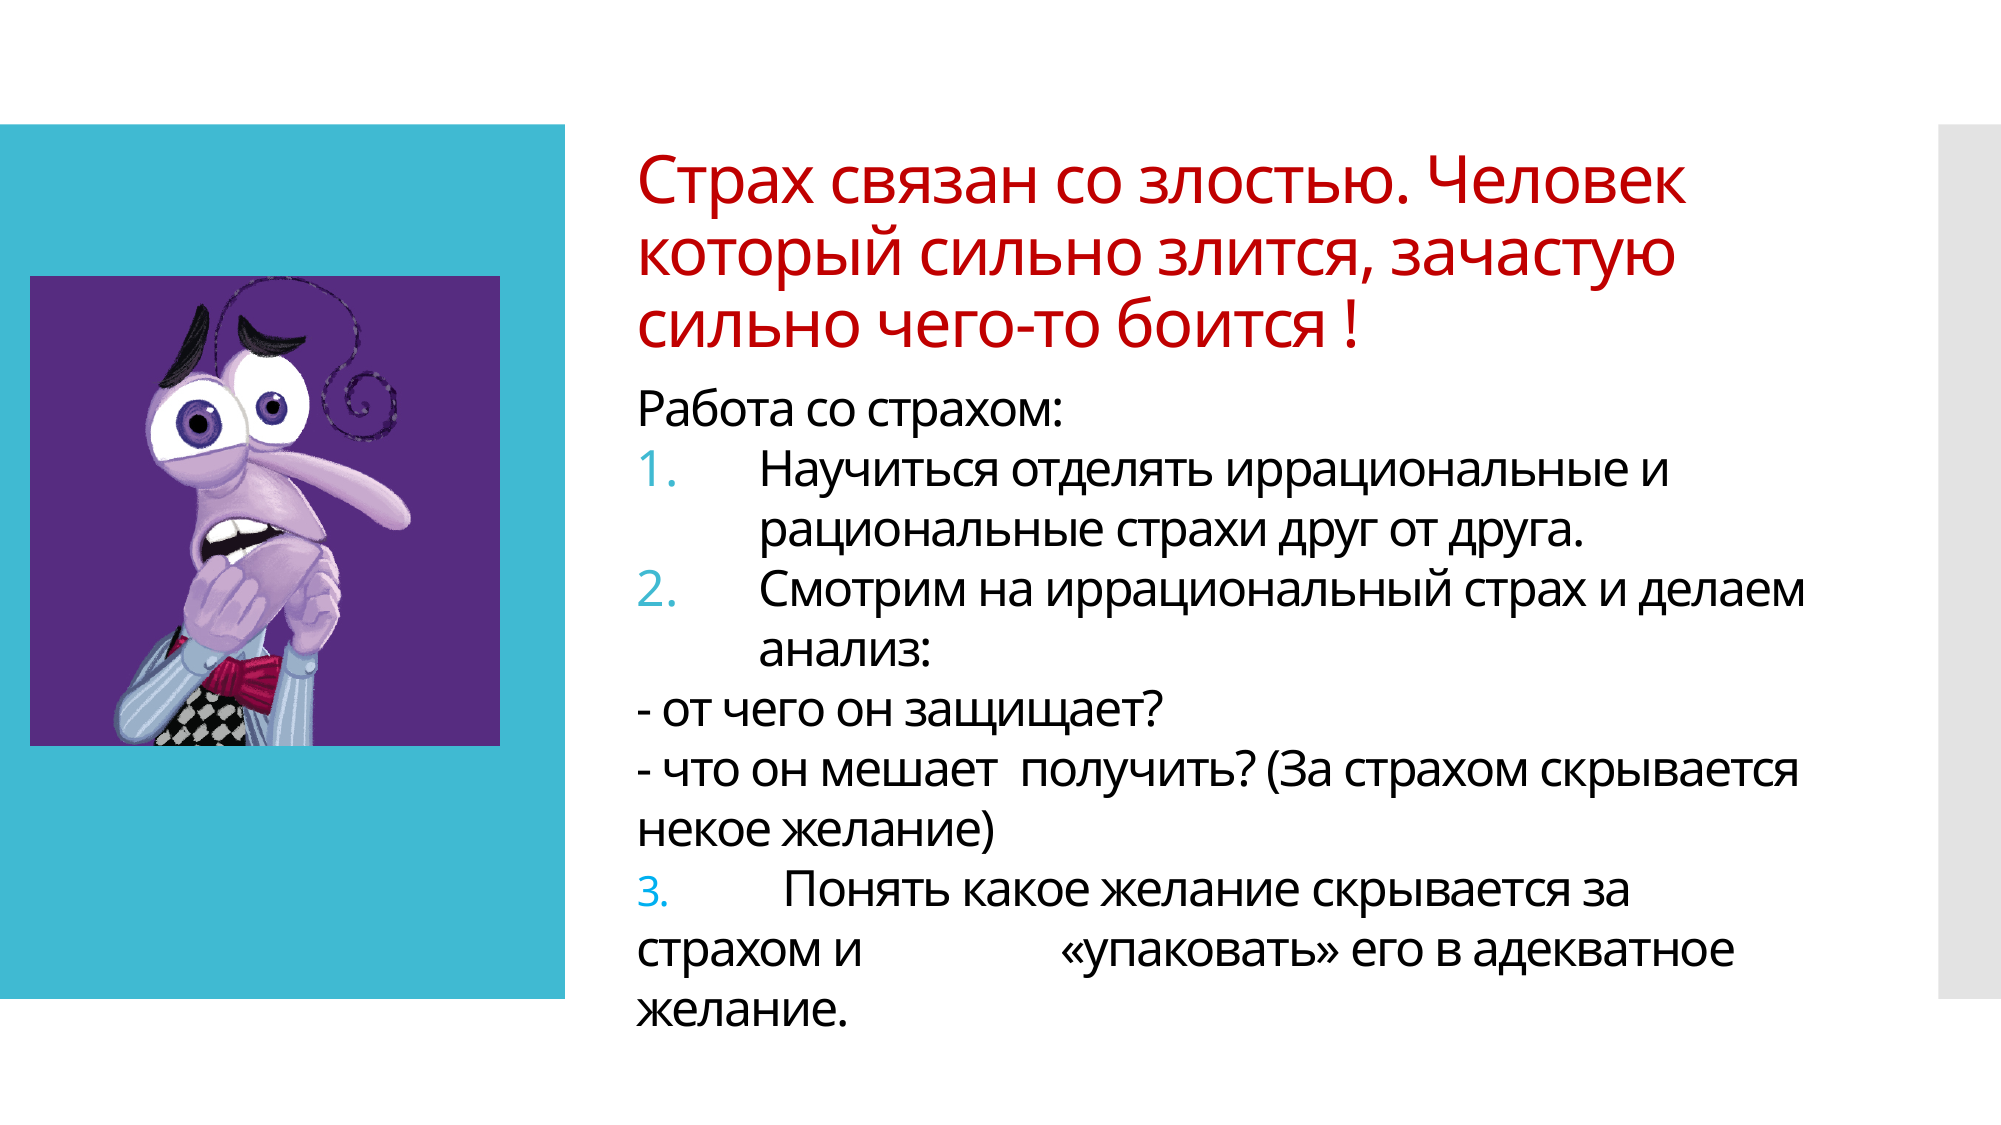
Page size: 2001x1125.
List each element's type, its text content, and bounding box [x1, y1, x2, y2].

title Страх связан со злостью. Человек который сильно злится, зачастую сильно чего-то боится ! [621, 116, 1822, 369]
picture [29, 276, 500, 746]
list Работа со страхом: Научиться отделять иррациональные и рациональные страхи друг от друга. Смотрим на иррациональный страх и делаем анализ: - от чего он защищает? - что он мешает получить? (За страхом скрывается некое желание) 3. Понять какое желание скрывается за страхом и «упаковать» его в адекватное желание. [621, 369, 1822, 850]
